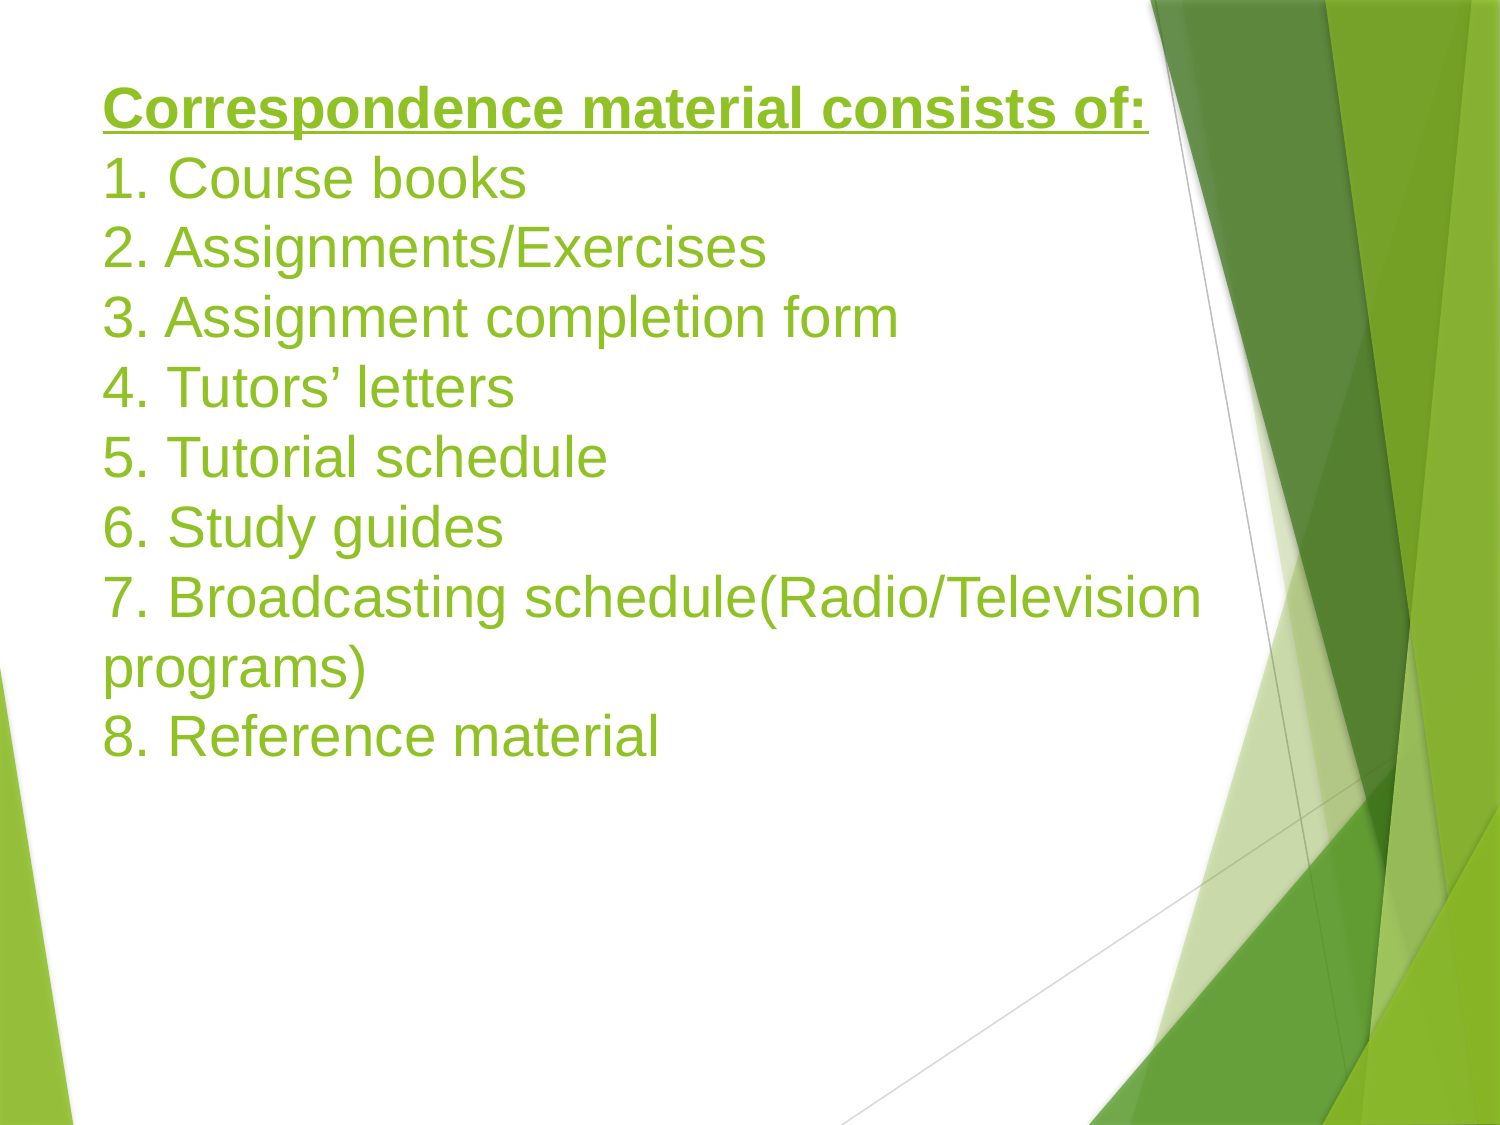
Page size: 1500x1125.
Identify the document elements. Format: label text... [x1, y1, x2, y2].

title Correspondence material consists of: 1. Course books 2. Assignments/Exercises 3. Assignment completion form 4. Tutors’ letters 5. Tutorial schedule 6. Study guides 7. Broadcasting schedule(Radio/Television programs) 8. Reference material [87, 62, 1438, 1088]
